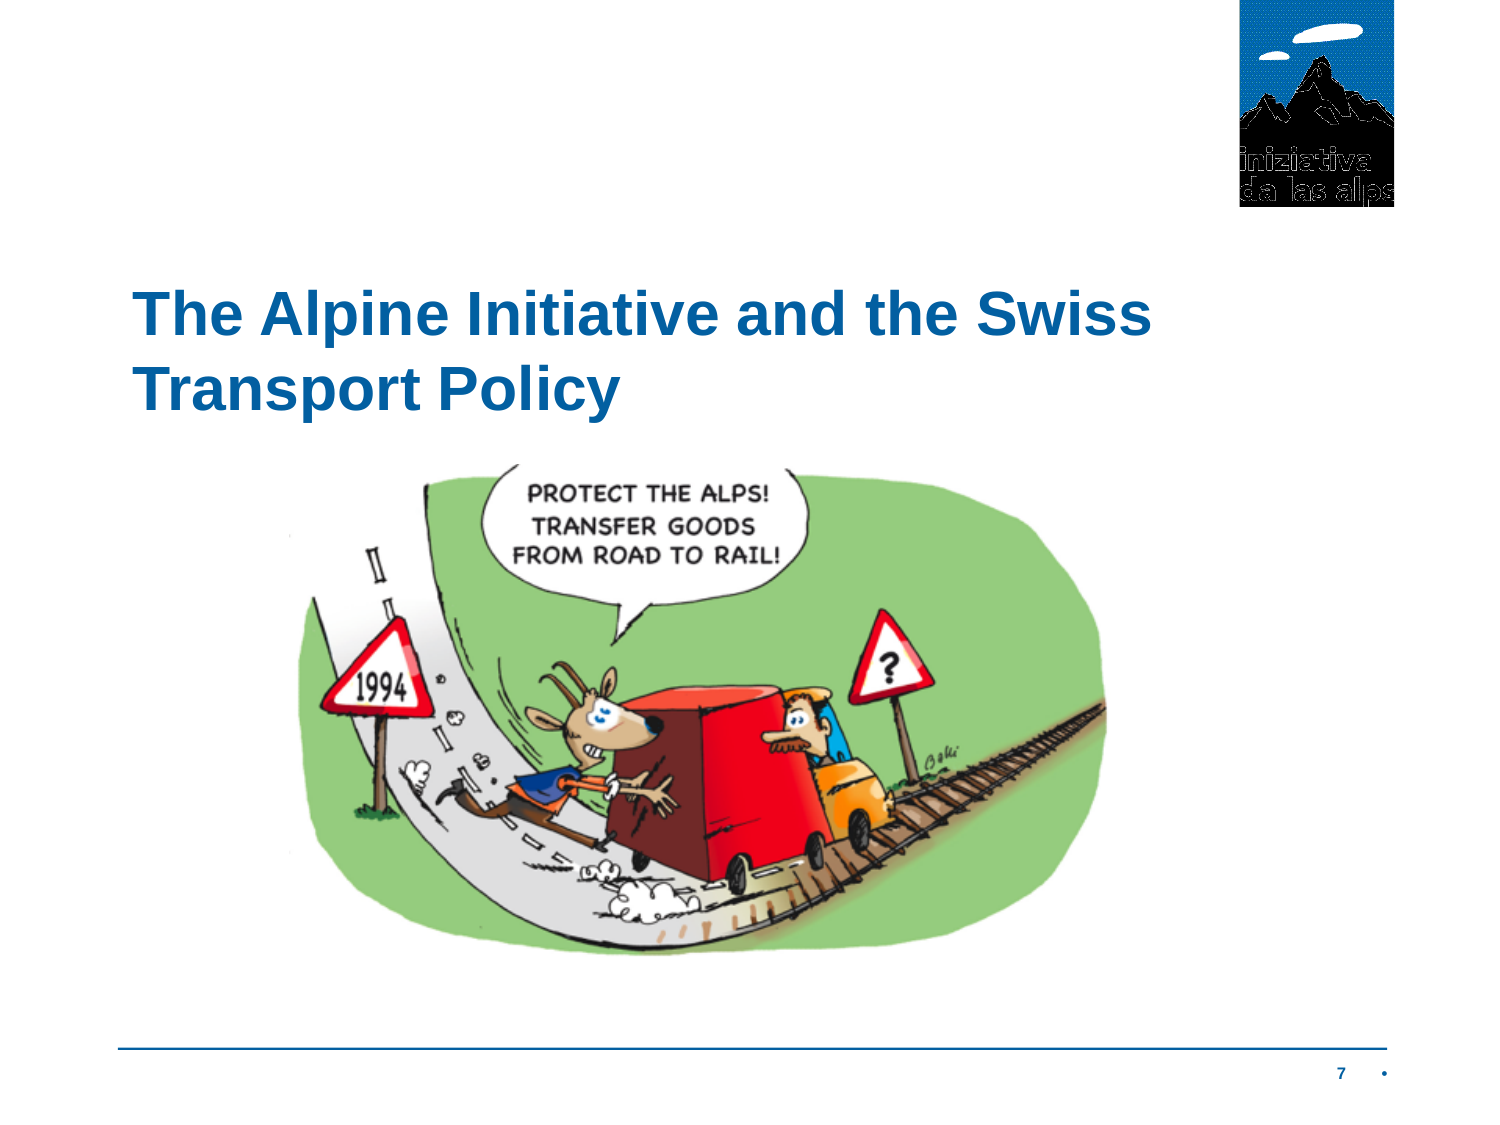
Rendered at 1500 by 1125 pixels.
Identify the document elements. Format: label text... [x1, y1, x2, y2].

picture [288, 464, 1119, 965]
title The Alpine Initiative and the Swiss Transport Policy [117, 265, 1393, 445]
slide_number 7 [1074, 1062, 1347, 1107]
